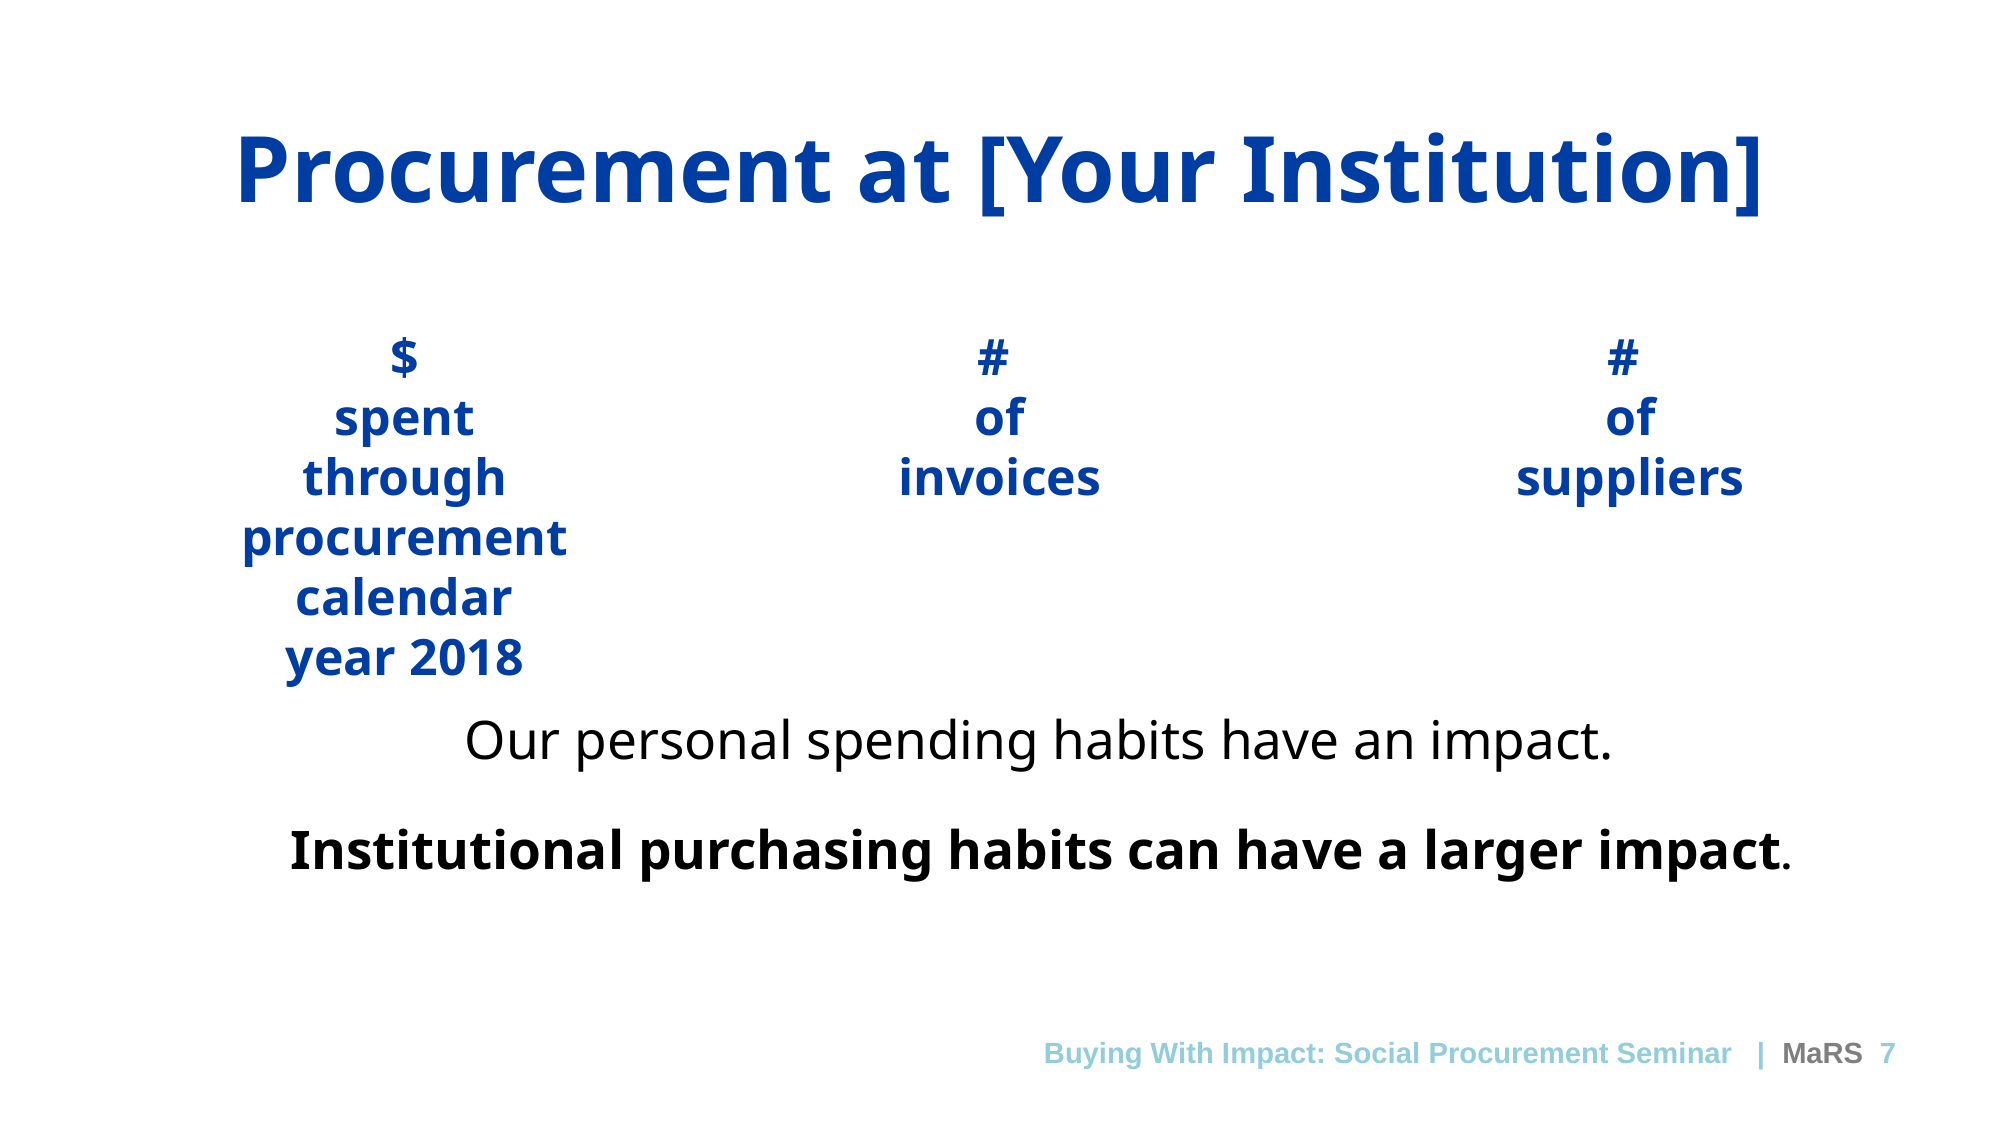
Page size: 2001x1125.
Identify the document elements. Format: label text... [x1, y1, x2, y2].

text_box Procurement at [Your Institution] [0, 91, 2000, 254]
text_box # of invoices [867, 318, 1133, 514]
text_box # of suppliers [1493, 318, 1768, 514]
text_box $ spent through procurement calendar year 2018 [222, 318, 587, 694]
list Our personal spending habits have an impact. Institutional purchasing habits can have a larger impact. [222, 706, 1871, 930]
